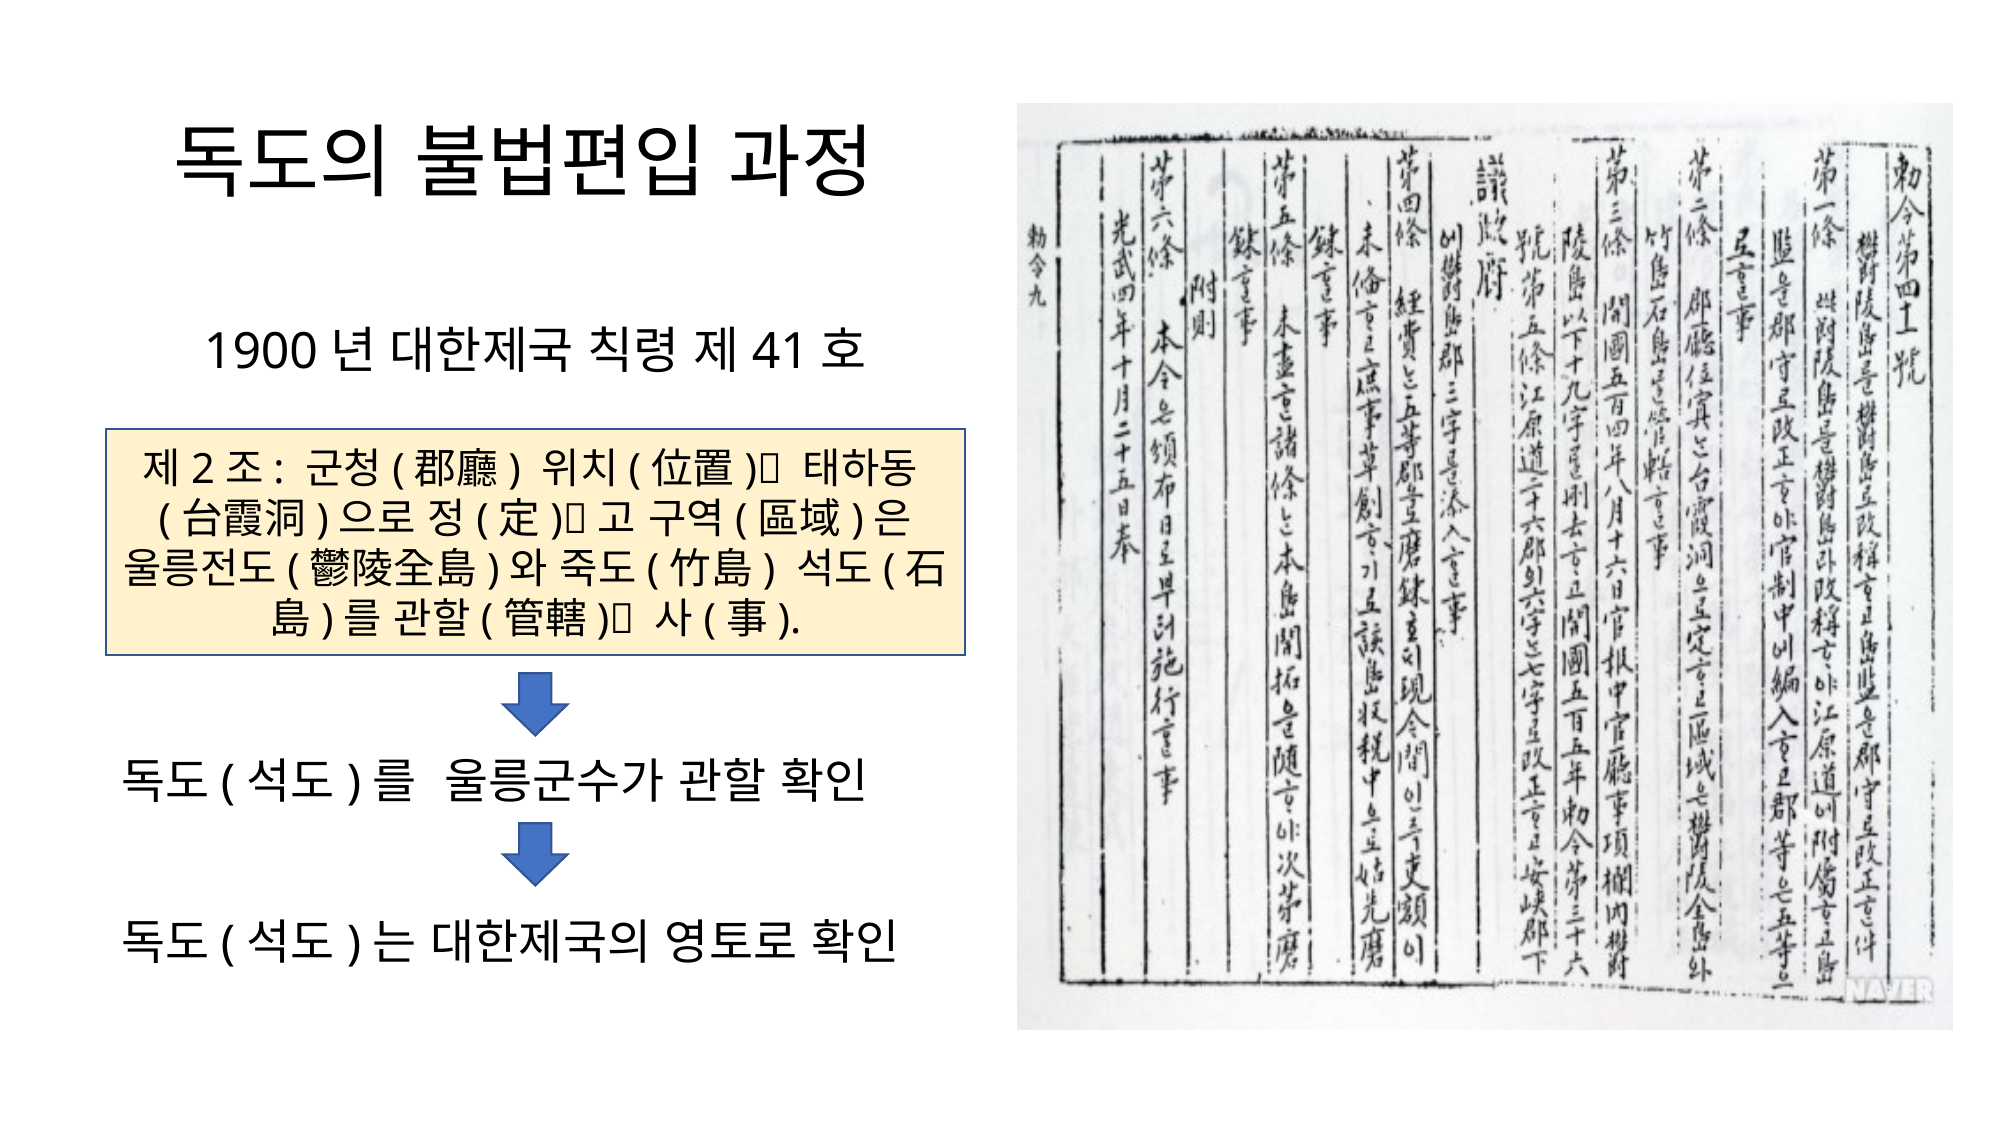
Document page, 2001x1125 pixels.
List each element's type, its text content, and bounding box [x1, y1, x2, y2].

text_box [500, 672, 571, 737]
text_box 독도(석도)는 대한제국의 영토로 확인 [106, 903, 965, 977]
picture [1017, 103, 1953, 1030]
text_box 독도의 불법편입 과정 [106, 103, 965, 214]
text_box 1900년 대한제국 칙령 제41호 [106, 311, 965, 387]
text_box 제2조: 군청(郡廳) 위치(位置) 태하동(台霞洞)으로 정(定)고 구역(區域)은 울릉전도(鬱陵全島)와 죽도(竹島) 석도(石島)를 관할(管轄) 사(事). [105, 428, 966, 656]
text_box 독도(석도)를 울릉군수가 관할 확인 [106, 743, 965, 816]
text_box [500, 822, 571, 887]
